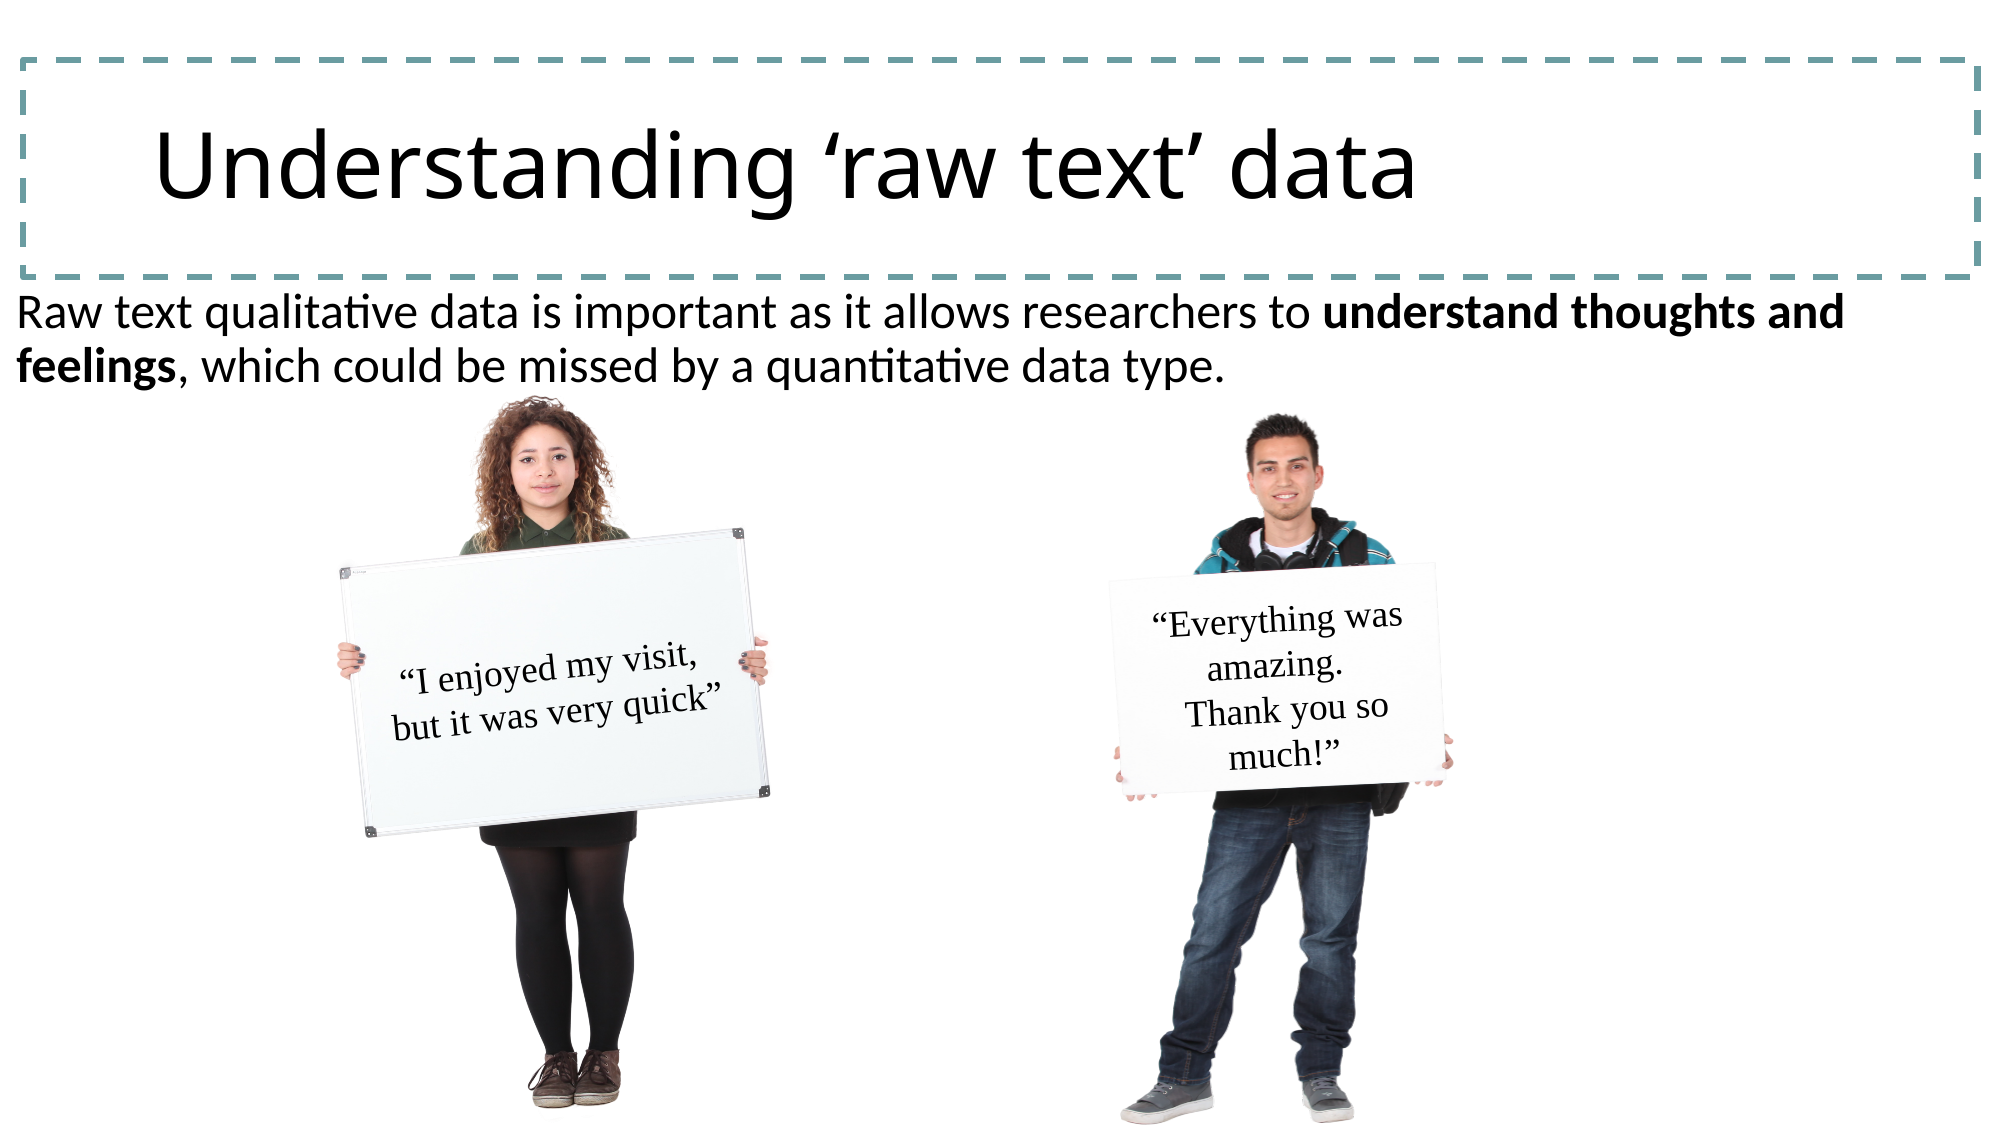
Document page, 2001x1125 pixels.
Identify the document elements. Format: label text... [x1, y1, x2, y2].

title Understanding ‘raw text’ data [137, 59, 1863, 277]
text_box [332, 394, 777, 1125]
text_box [1101, 411, 1461, 1125]
list Raw text qualitative data is important as it allows researchers to understand thoughts and feelings, which could be missed by a quantitative data type. [1, 277, 1989, 480]
